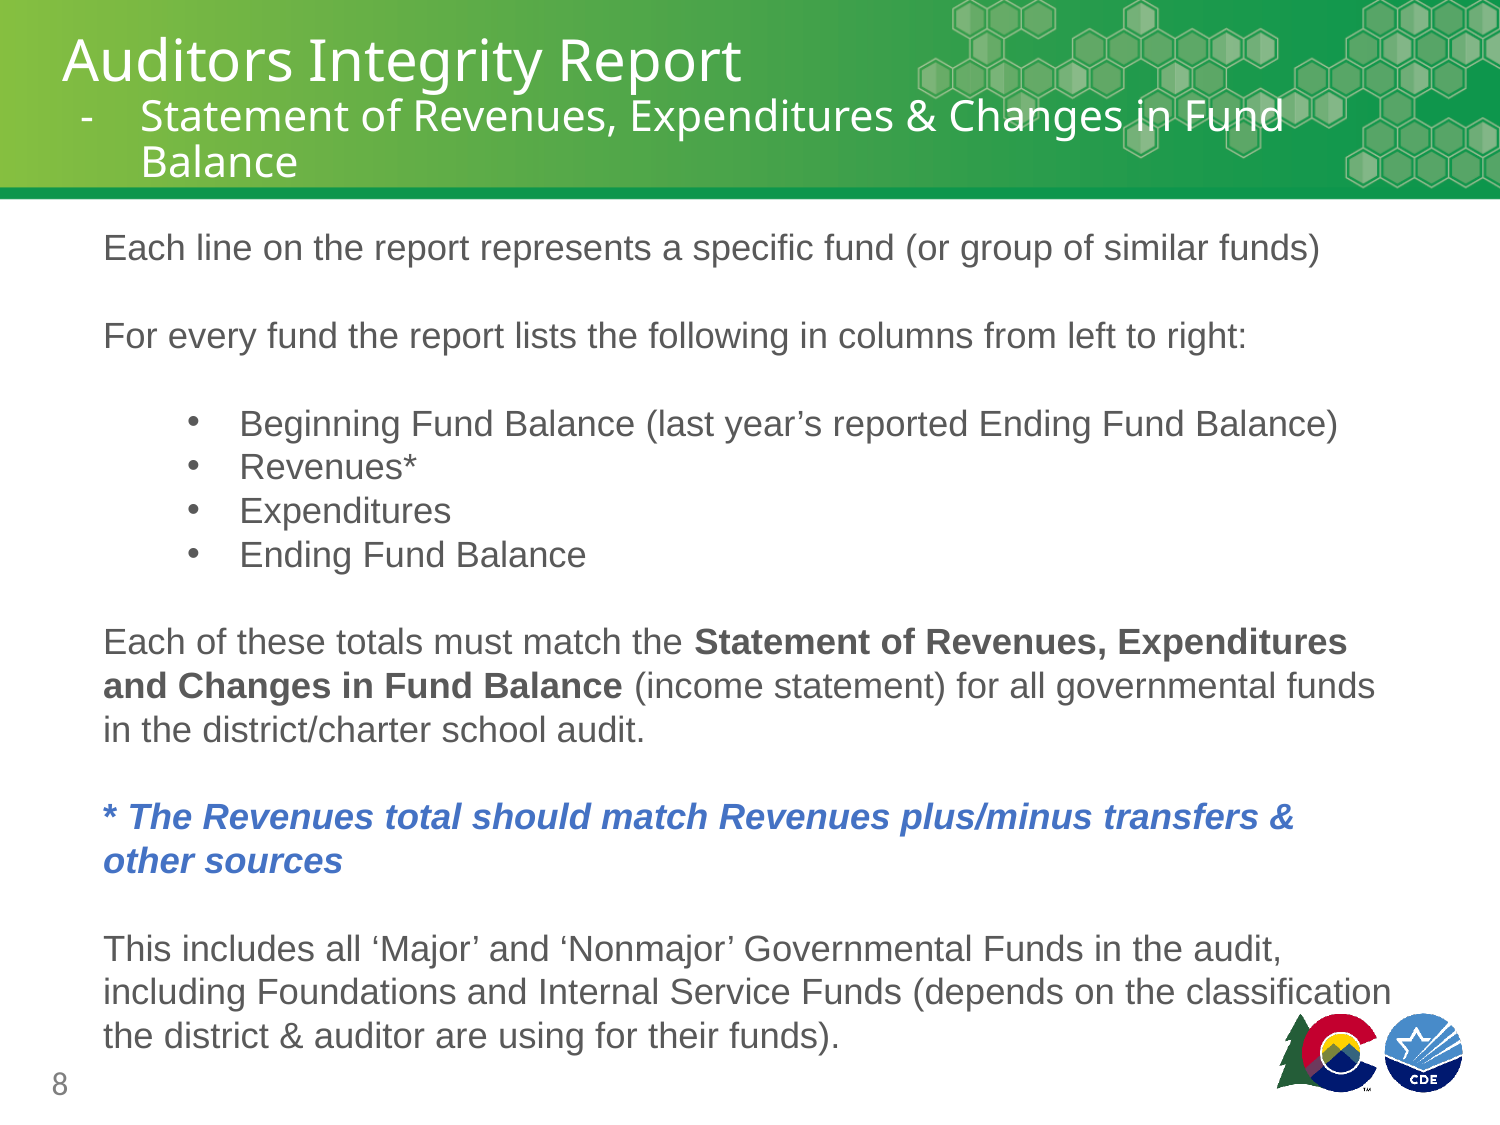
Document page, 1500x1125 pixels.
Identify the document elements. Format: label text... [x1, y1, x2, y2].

picture [0, 0, 1500, 200]
picture [1275, 1012, 1463, 1093]
list Each line on the report represents a specific fund (or group of similar funds) For every fund the report lists the following in columns from left to right: Beginning Fund Balance (last year’s reported Ending Fund Balance) Revenues* Expenditures Ending Fund Balance Each of these totals must match the Statement of Revenues, Expenditures and Changes in Fund Balance (income statement) for all governmental funds in the district/charter school audit. * The Revenues total should match Revenues plus/minus transfers & other sources This includes all ‘Major’ and ‘Nonmajor’ Governmental Funds in the audit, including Foundations and Internal Service Funds (depends on the classification the district & auditor are using for their funds). [103, 224, 1397, 1067]
slide_number 8 [36, 1054, 375, 1115]
title Auditors Integrity Report Statement of Revenues, Expenditures & Changes in Fund Balance [62, 31, 1454, 188]
